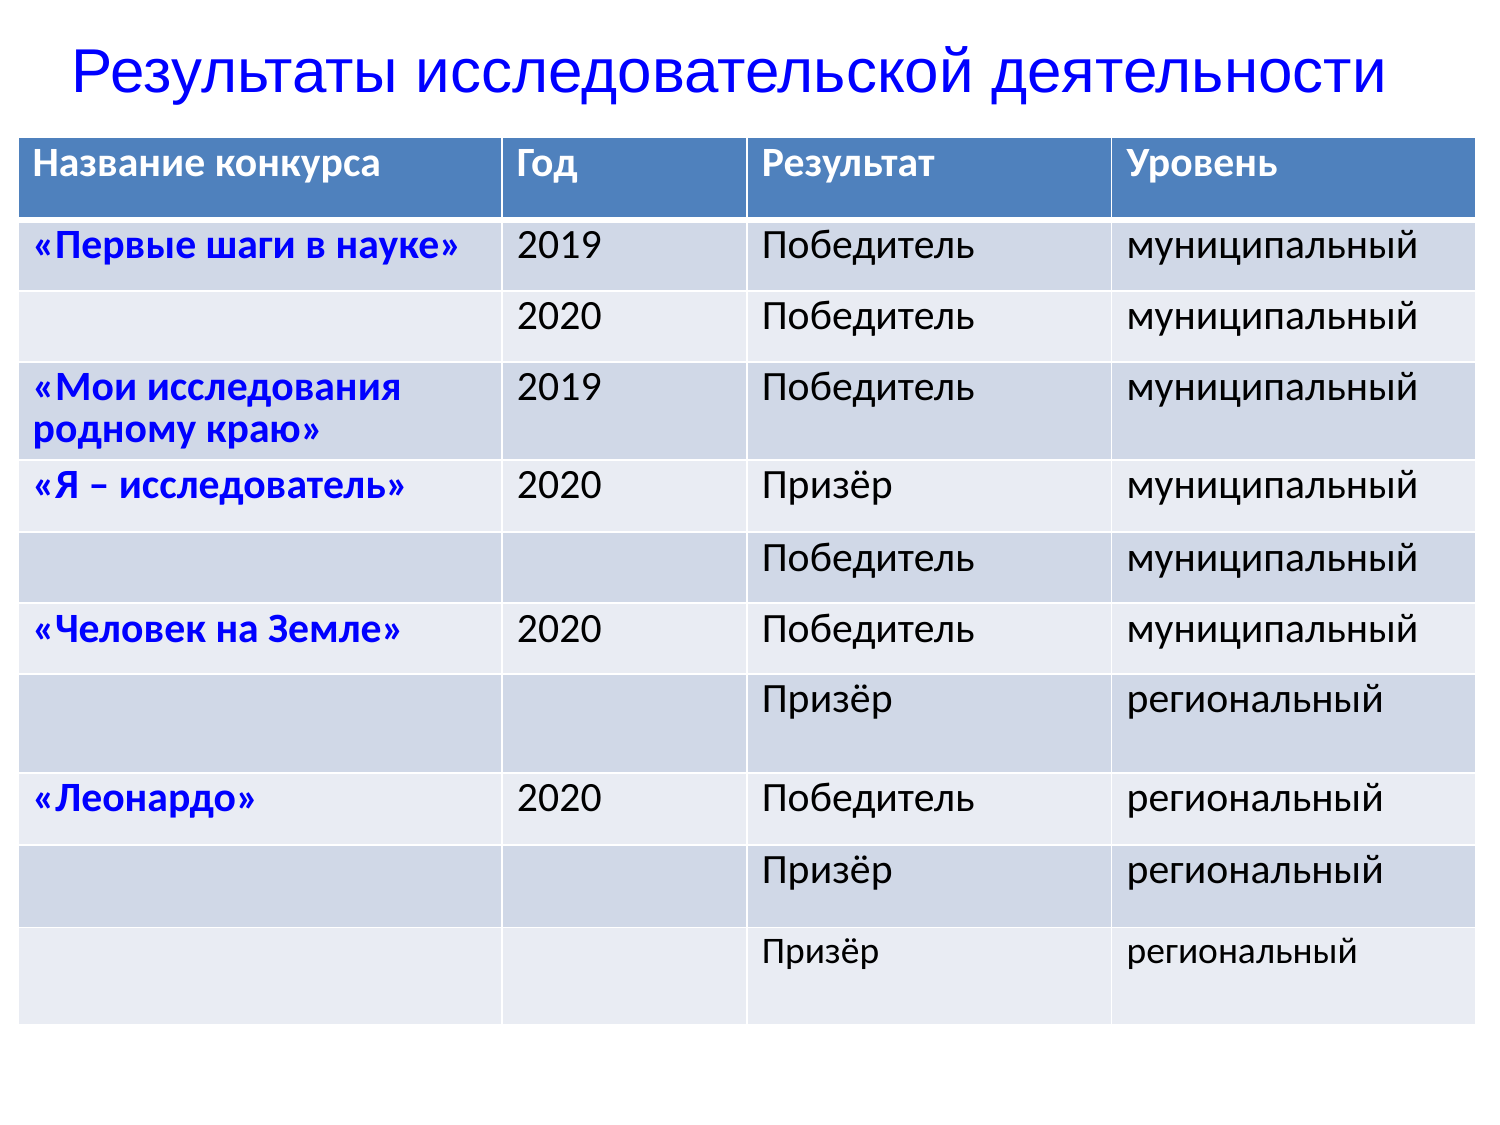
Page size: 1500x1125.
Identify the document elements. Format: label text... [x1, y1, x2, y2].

table_cell муниципальный [1112, 533, 1475, 602]
table_cell Призёр [748, 928, 1111, 1024]
table_cell [19, 292, 501, 361]
title Результаты исследовательской деятельности [53, 19, 1407, 118]
table_cell Победитель [748, 533, 1111, 602]
table_cell 2020 [503, 461, 746, 531]
table_cell Призёр [748, 675, 1111, 772]
table_cell муниципальный [1112, 223, 1475, 290]
table_cell региональный [1112, 675, 1475, 772]
table_cell 2019 [503, 223, 746, 290]
table_header Название конкурса [19, 138, 501, 217]
table_cell региональный [1112, 846, 1475, 927]
table_cell «Я – исследователь» [19, 461, 501, 531]
table_cell [503, 928, 746, 1024]
table_cell муниципальный [1112, 461, 1475, 531]
table_cell «Леонардо» [19, 774, 501, 844]
table_cell [19, 846, 501, 927]
table_cell [503, 533, 746, 602]
table_cell [19, 675, 501, 772]
table_cell муниципальный [1112, 292, 1475, 361]
table_header Год [503, 138, 746, 217]
table_cell [503, 675, 746, 772]
table_cell Призёр [748, 846, 1111, 927]
table_cell «Первые шаги в науке» [19, 223, 501, 290]
table_cell Победитель [748, 604, 1111, 673]
table_cell Призёр [748, 461, 1111, 531]
table_cell 2019 [503, 363, 746, 459]
table_cell муниципальный [1112, 604, 1475, 673]
table_cell Победитель [748, 292, 1111, 361]
table_cell 2020 [503, 774, 746, 844]
table_cell региональный [1112, 928, 1475, 1024]
table_cell [19, 928, 501, 1024]
table_header Уровень [1112, 138, 1475, 217]
table_cell региональный [1112, 774, 1475, 844]
table_cell «Человек на Земле» [19, 604, 501, 673]
table_cell [503, 846, 746, 927]
table_cell Победитель [748, 774, 1111, 844]
table_cell Победитель [748, 223, 1111, 290]
table_cell 2020 [503, 604, 746, 673]
table_cell 2020 [503, 292, 746, 361]
table_cell Победитель [748, 363, 1111, 459]
table_header Результат [748, 138, 1111, 217]
table_cell «Мои исследования родному краю» [19, 363, 501, 459]
table_cell [19, 533, 501, 602]
table_cell муниципальный [1112, 363, 1475, 459]
